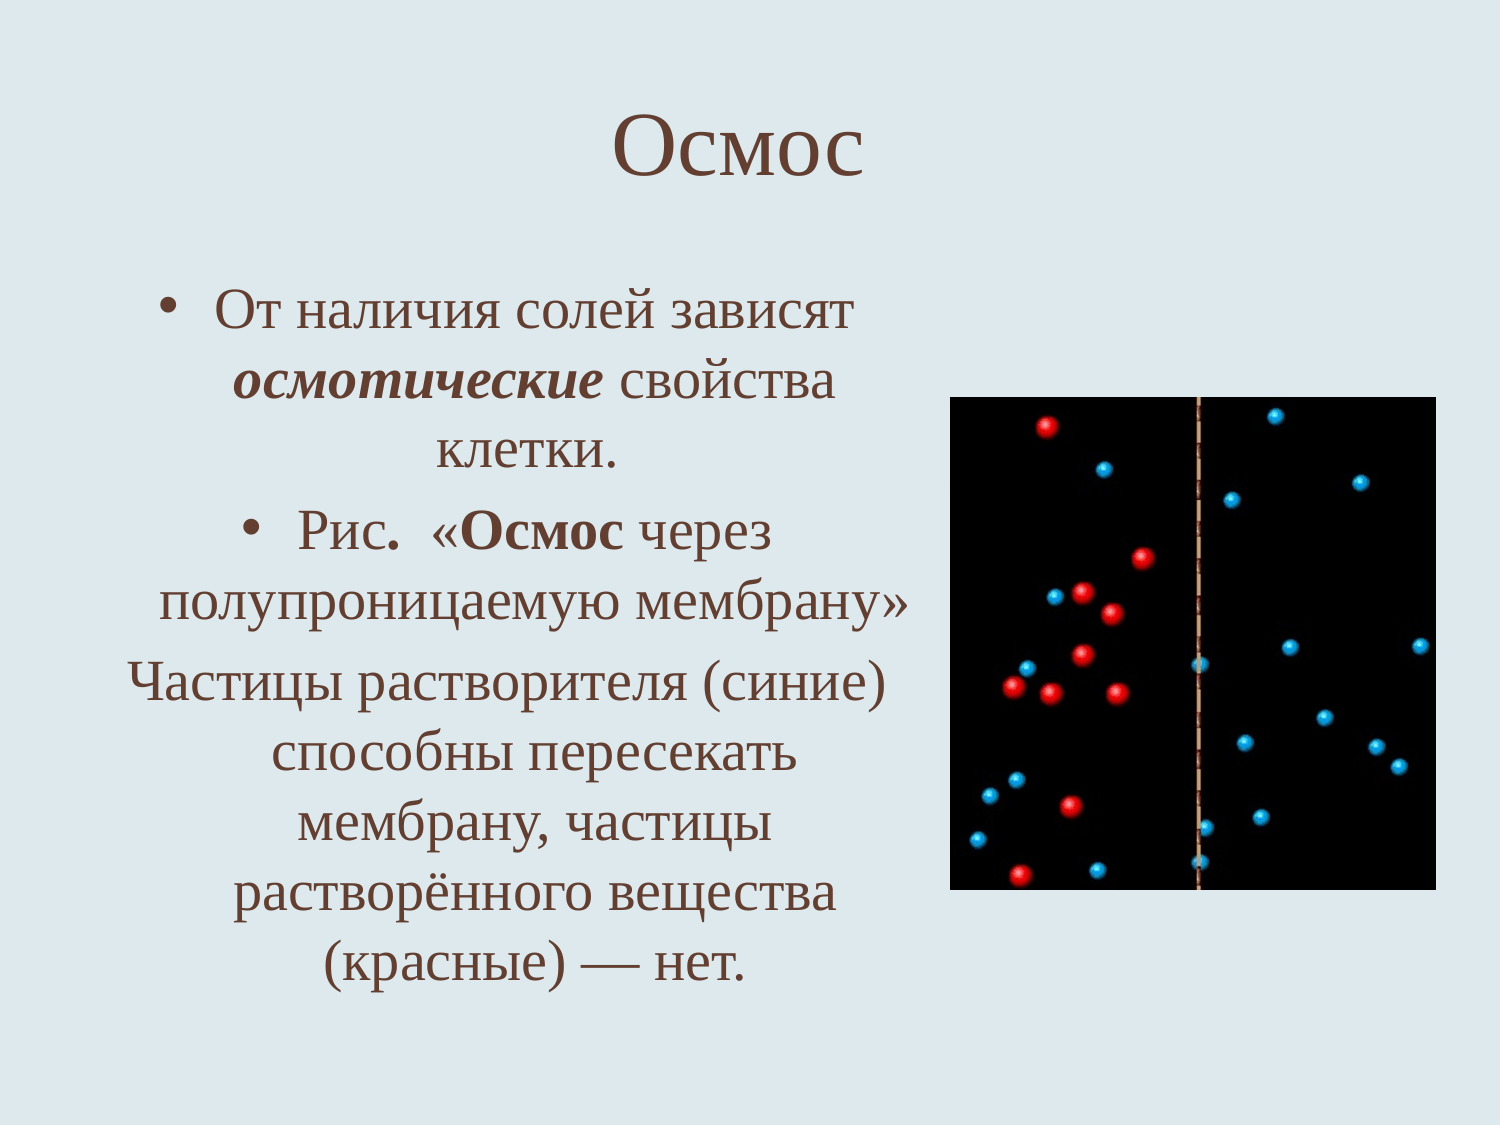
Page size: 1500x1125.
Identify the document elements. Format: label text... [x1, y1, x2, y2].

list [950, 396, 1436, 890]
list От наличия солей зависят осмотические свойства клетки. Рис. «Осмос через полупроницаемую мембрану» Частицы растворителя (синие) способны пересекать мембрану, частицы растворённого вещества (красные) — нет. [75, 262, 939, 1005]
title Осмос [75, 45, 1425, 233]
